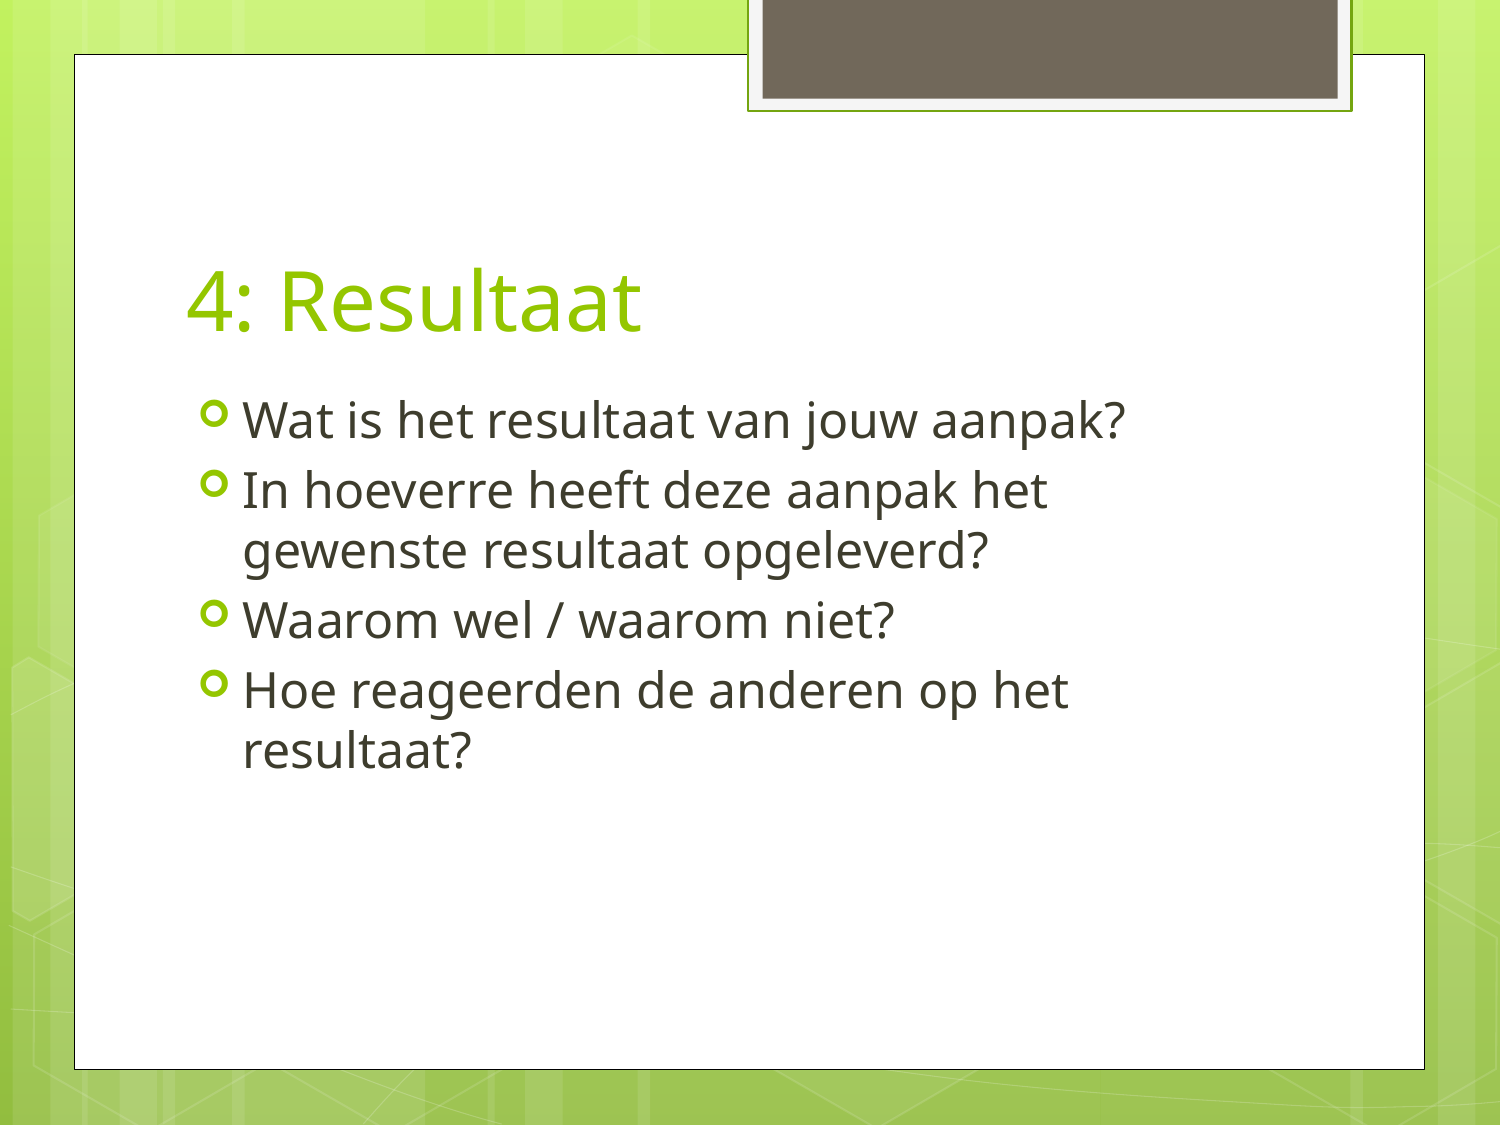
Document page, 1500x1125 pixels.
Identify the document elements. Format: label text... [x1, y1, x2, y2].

list Wat is het resultaat van jouw aanpak? In hoeverre heeft deze aanpak het gewenste resultaat opgeleverd? Waarom wel / waarom niet? Hoe reageerden de anderen op het resultaat? [171, 381, 1283, 957]
title 4: Resultaat [171, 168, 1324, 357]
